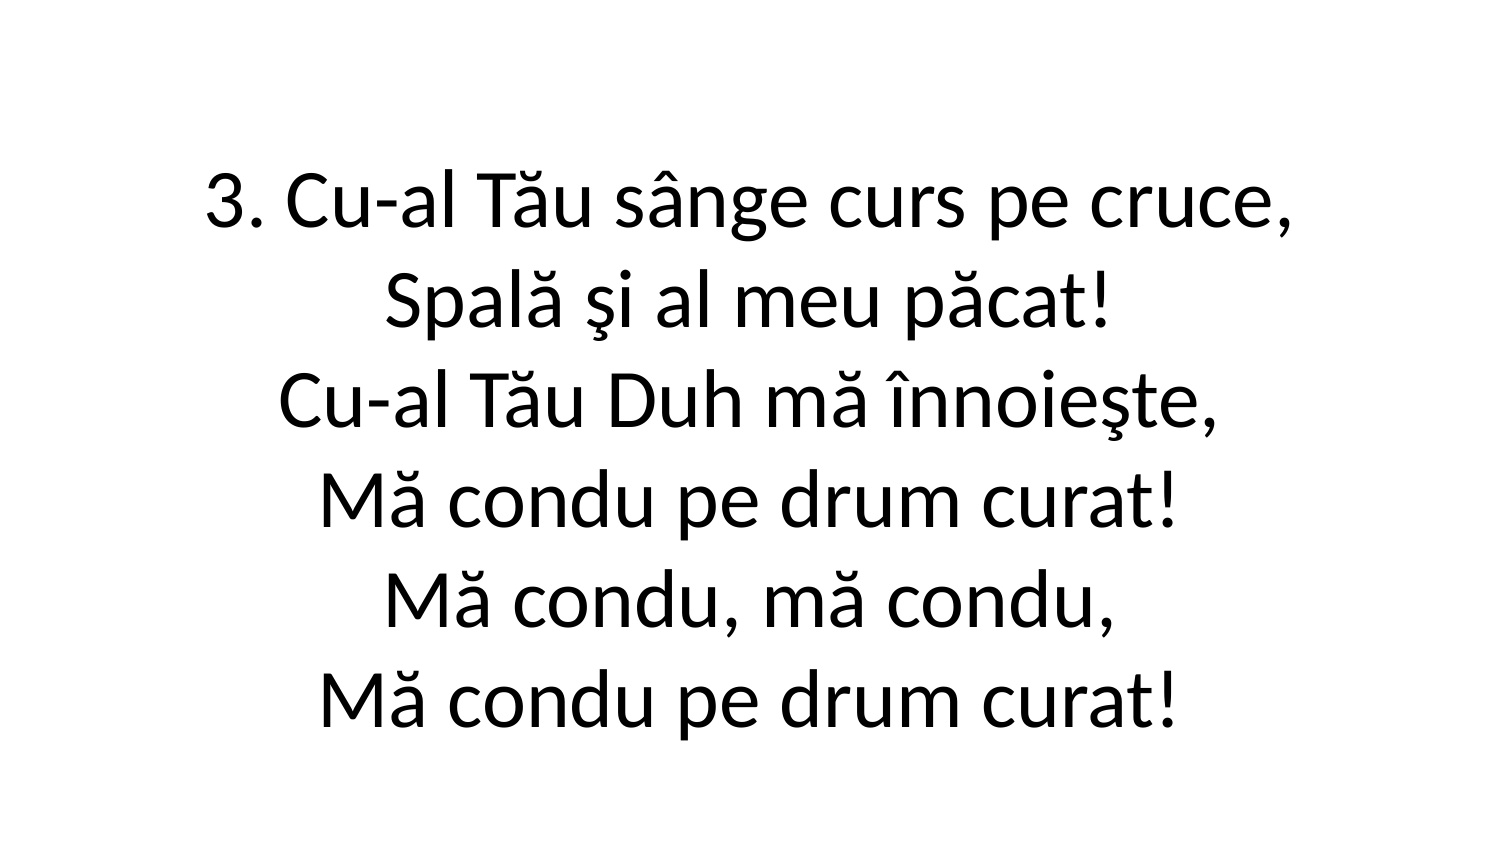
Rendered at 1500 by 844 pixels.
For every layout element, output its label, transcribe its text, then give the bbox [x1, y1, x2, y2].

text_box 3. Cu-al Tău sânge curs pe cruce, Spală şi al meu păcat! Cu-al Tău Duh mă înnoieşte, Mă condu pe drum curat! Mă condu, mă condu, Mă condu pe drum curat! [188, 92, 1311, 752]
